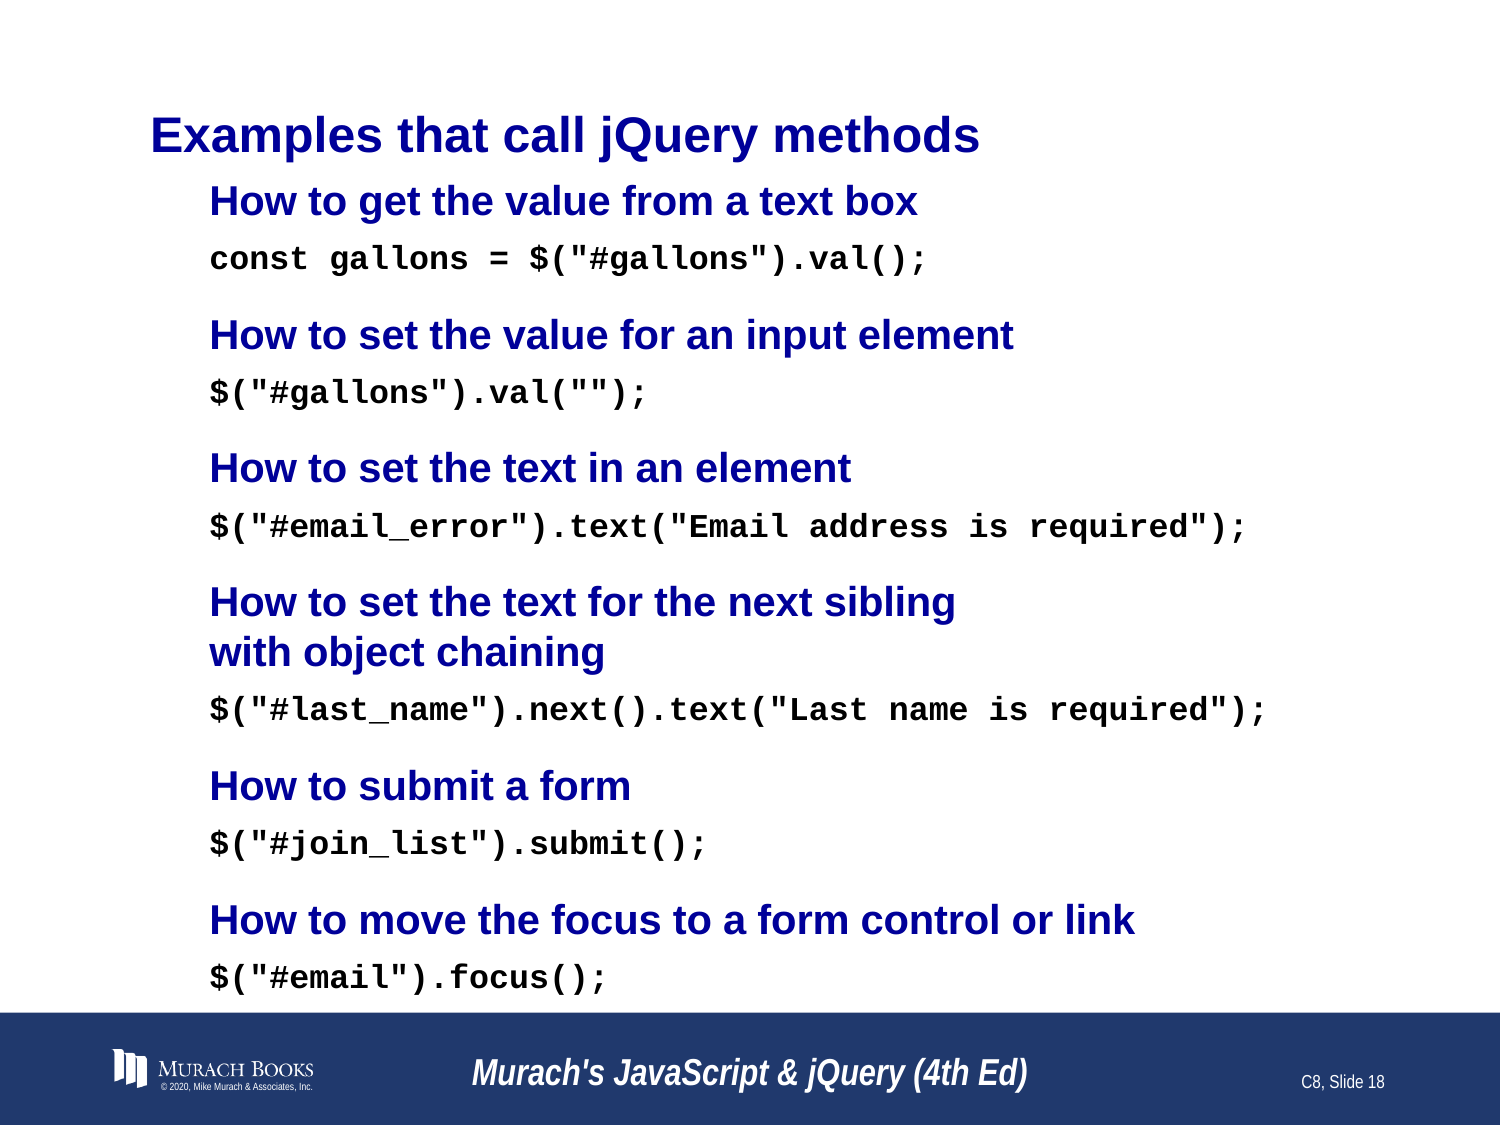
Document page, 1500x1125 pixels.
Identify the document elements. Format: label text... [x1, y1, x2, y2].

list How to get the value from a text box const gallons = $("#gallons").val(); How to set the value for an input element $("#gallons").val(""); How to set the text in an element $("#email_error").text("Email address is required"); How to set the text for the next sibling with object chaining $("#last_name").next().text("Last name is required"); How to submit a form $("#join_list").submit(); How to move the focus to a form control or link $("#email").focus(); [137, 166, 1350, 967]
slide_number C8, Slide 18 [1087, 1025, 1400, 1100]
title Examples that call jQuery methods [150, 102, 1350, 164]
slide_number Murach's JavaScript & jQuery (4th Ed) [463, 1025, 1050, 1100]
footer © 2020, Mike Murach & Associates, Inc. [12, 1025, 463, 1100]
